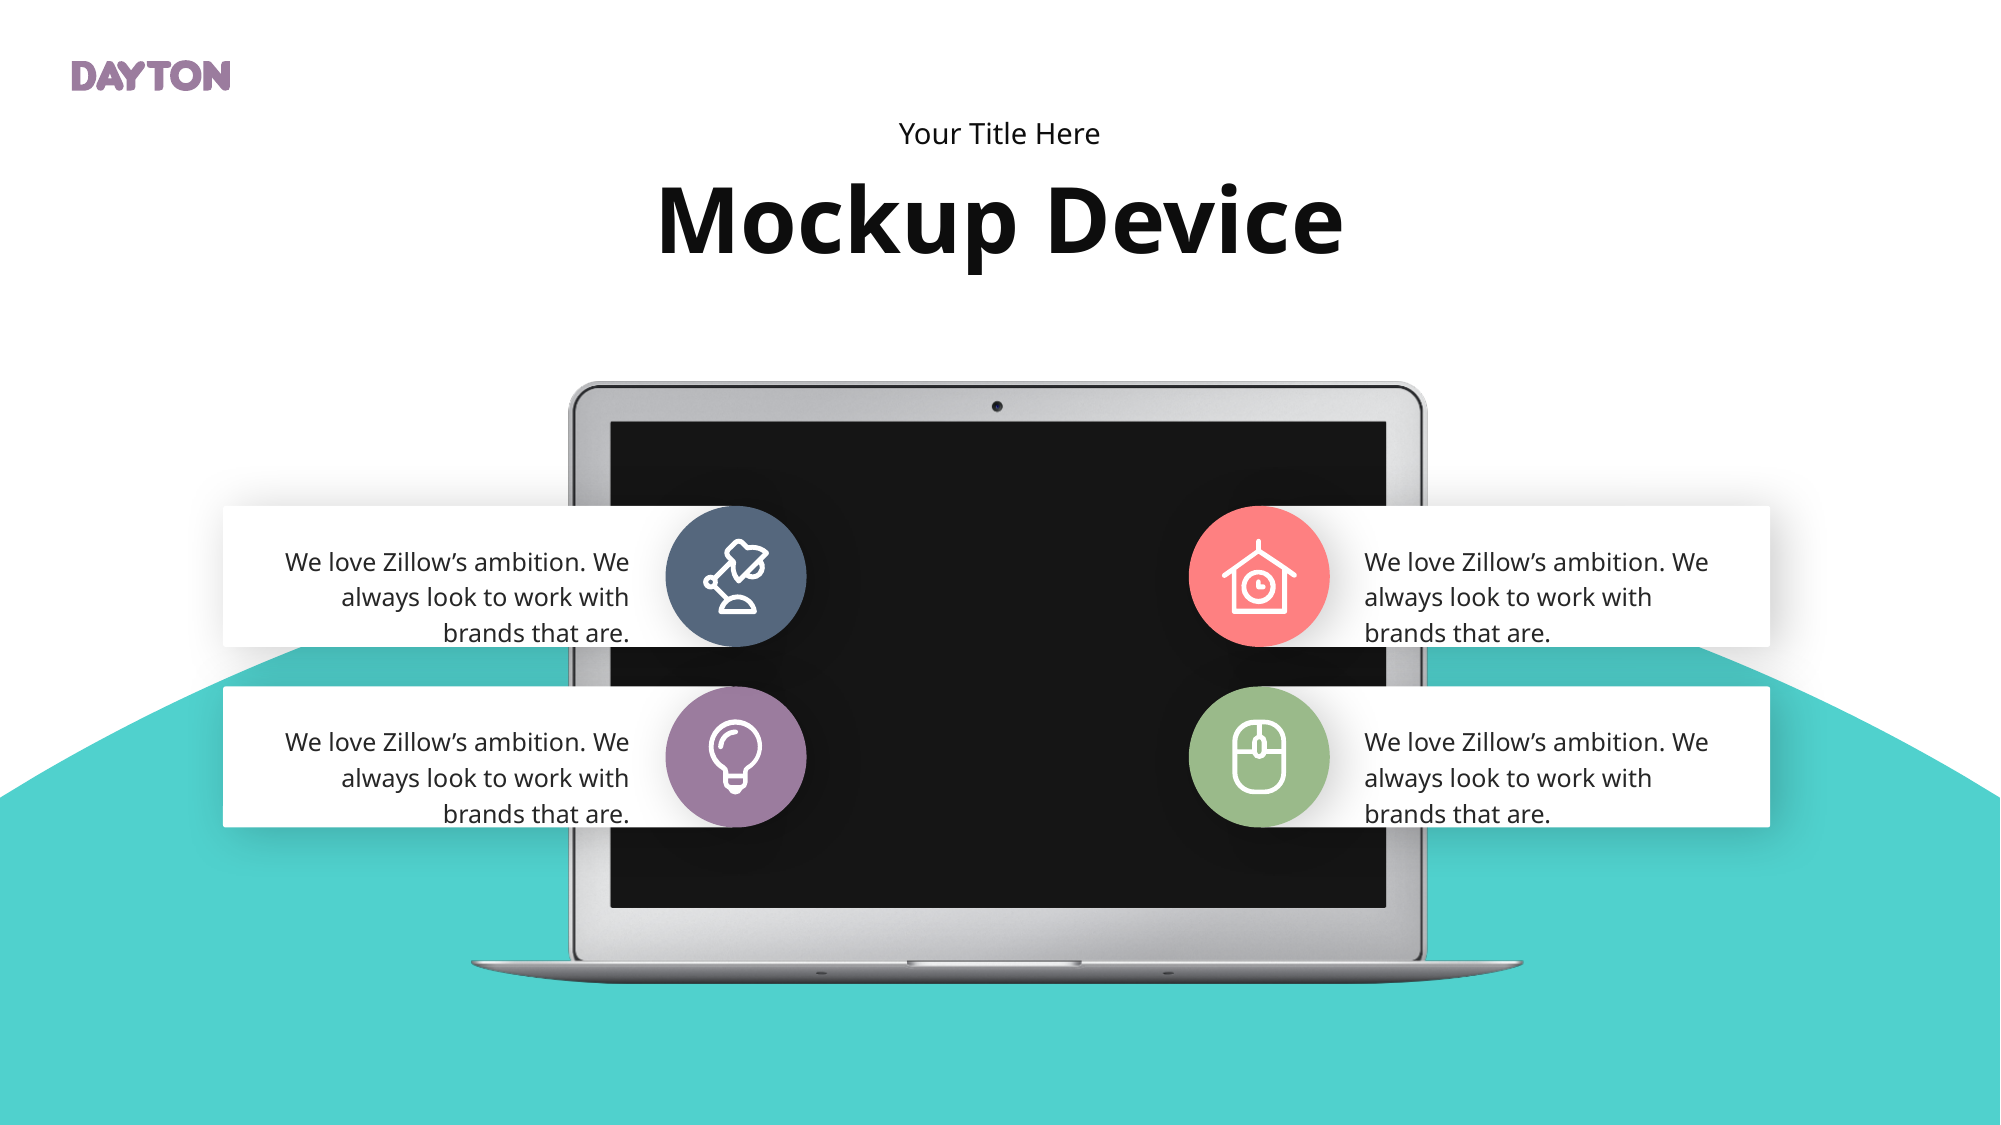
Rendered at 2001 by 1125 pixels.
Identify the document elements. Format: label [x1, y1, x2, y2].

text_box [223, 686, 665, 828]
text_box [1188, 686, 1330, 828]
text_box [665, 686, 807, 828]
text_box [1188, 505, 1330, 647]
text_box [1330, 686, 1771, 828]
text_box [0, 679, 2000, 1125]
text_box [665, 505, 807, 647]
picture [441, 373, 1559, 1000]
text_box [1330, 505, 1771, 647]
text_box [223, 505, 665, 647]
text_box [670, 107, 1330, 281]
